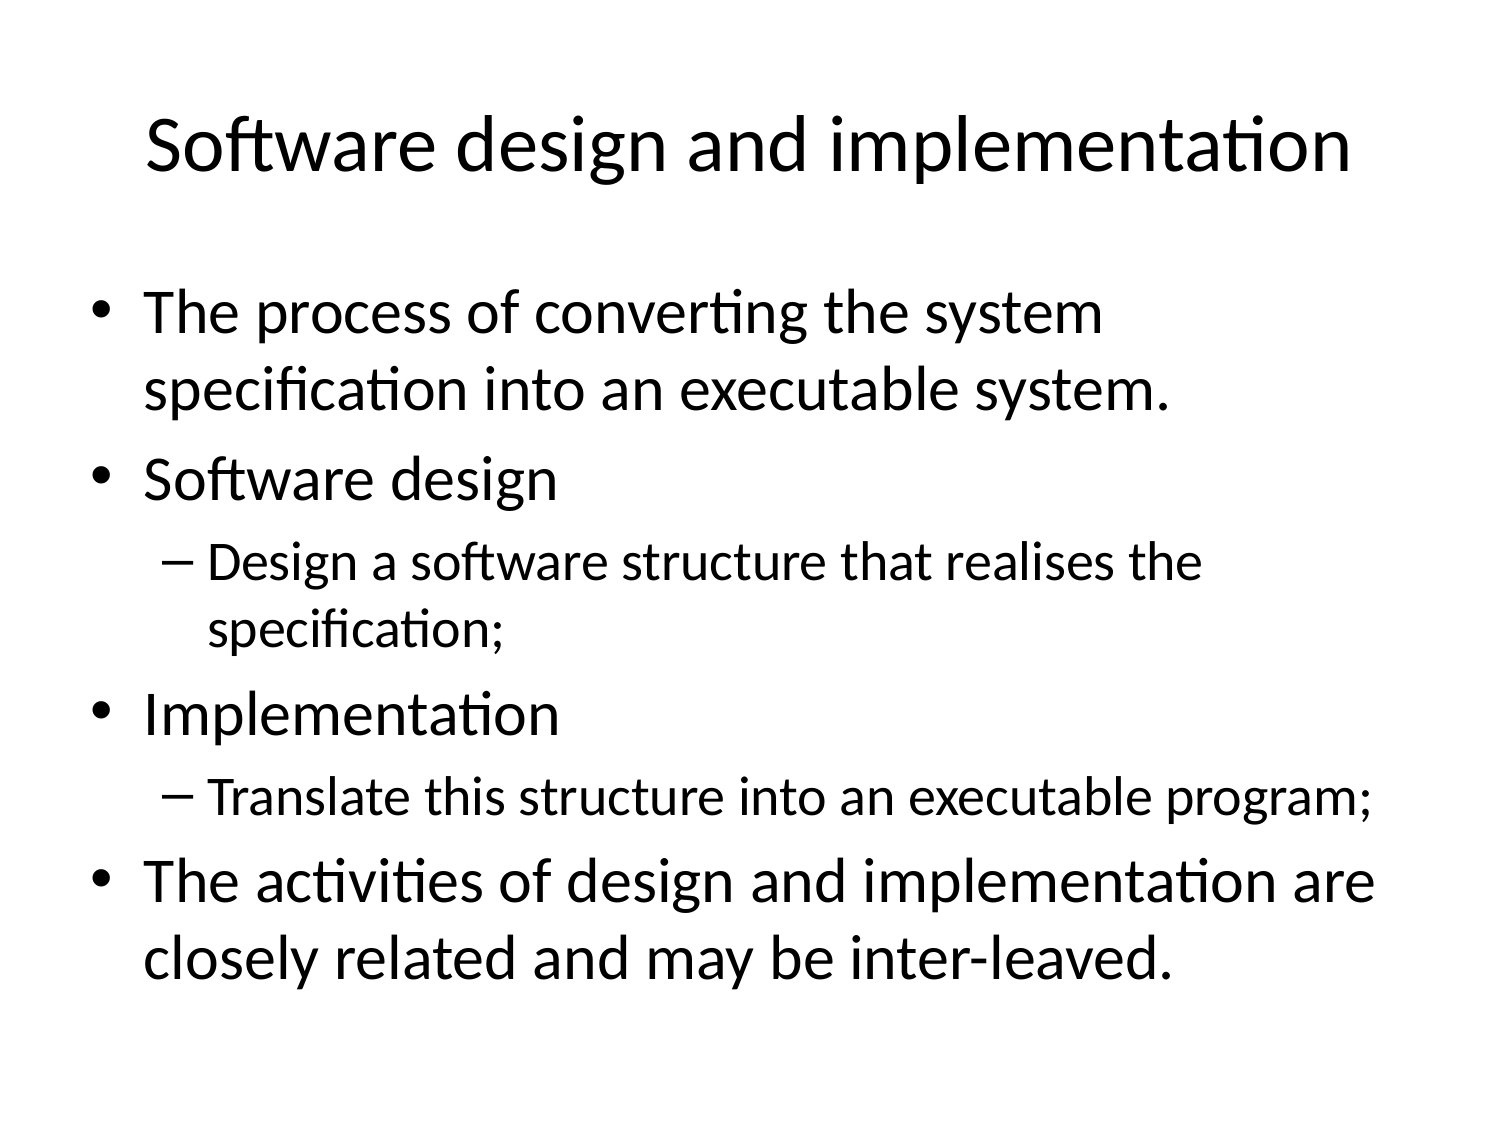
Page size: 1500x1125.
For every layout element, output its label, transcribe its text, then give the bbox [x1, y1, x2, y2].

title Software design and implementation [75, 45, 1425, 233]
list The process of converting the system specification into an executable system. Software design Design a software structure that realises the specification; Implementation Translate this structure into an executable program; The activities of design and implementation are closely related and may be inter-leaved. [75, 262, 1425, 1050]
